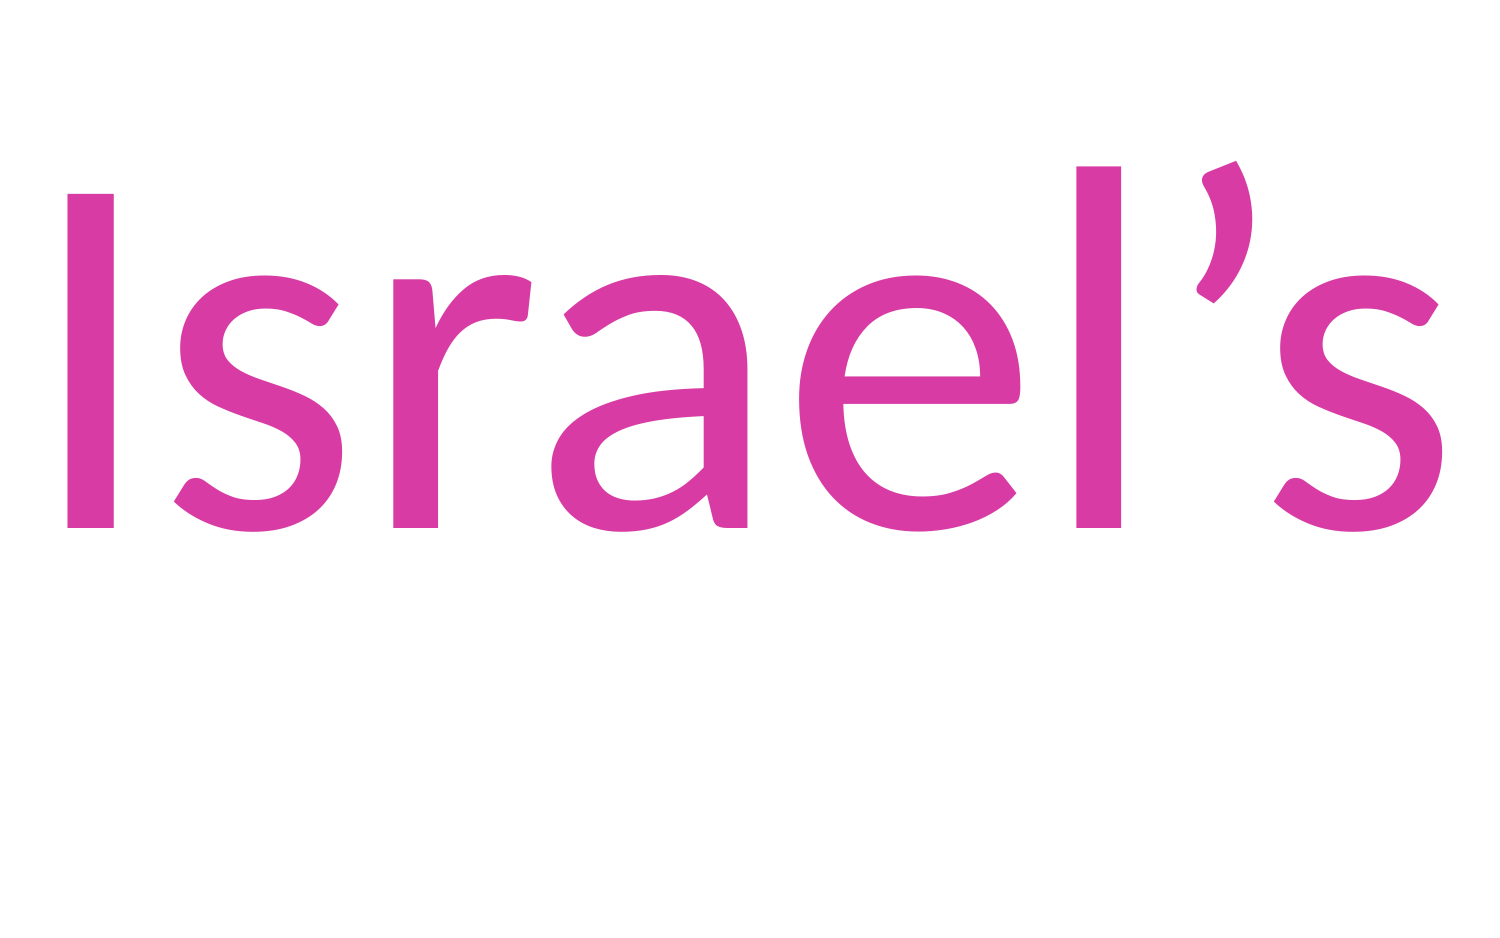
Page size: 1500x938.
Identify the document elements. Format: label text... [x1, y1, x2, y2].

text_box Israel’s [0, 0, 1500, 640]
